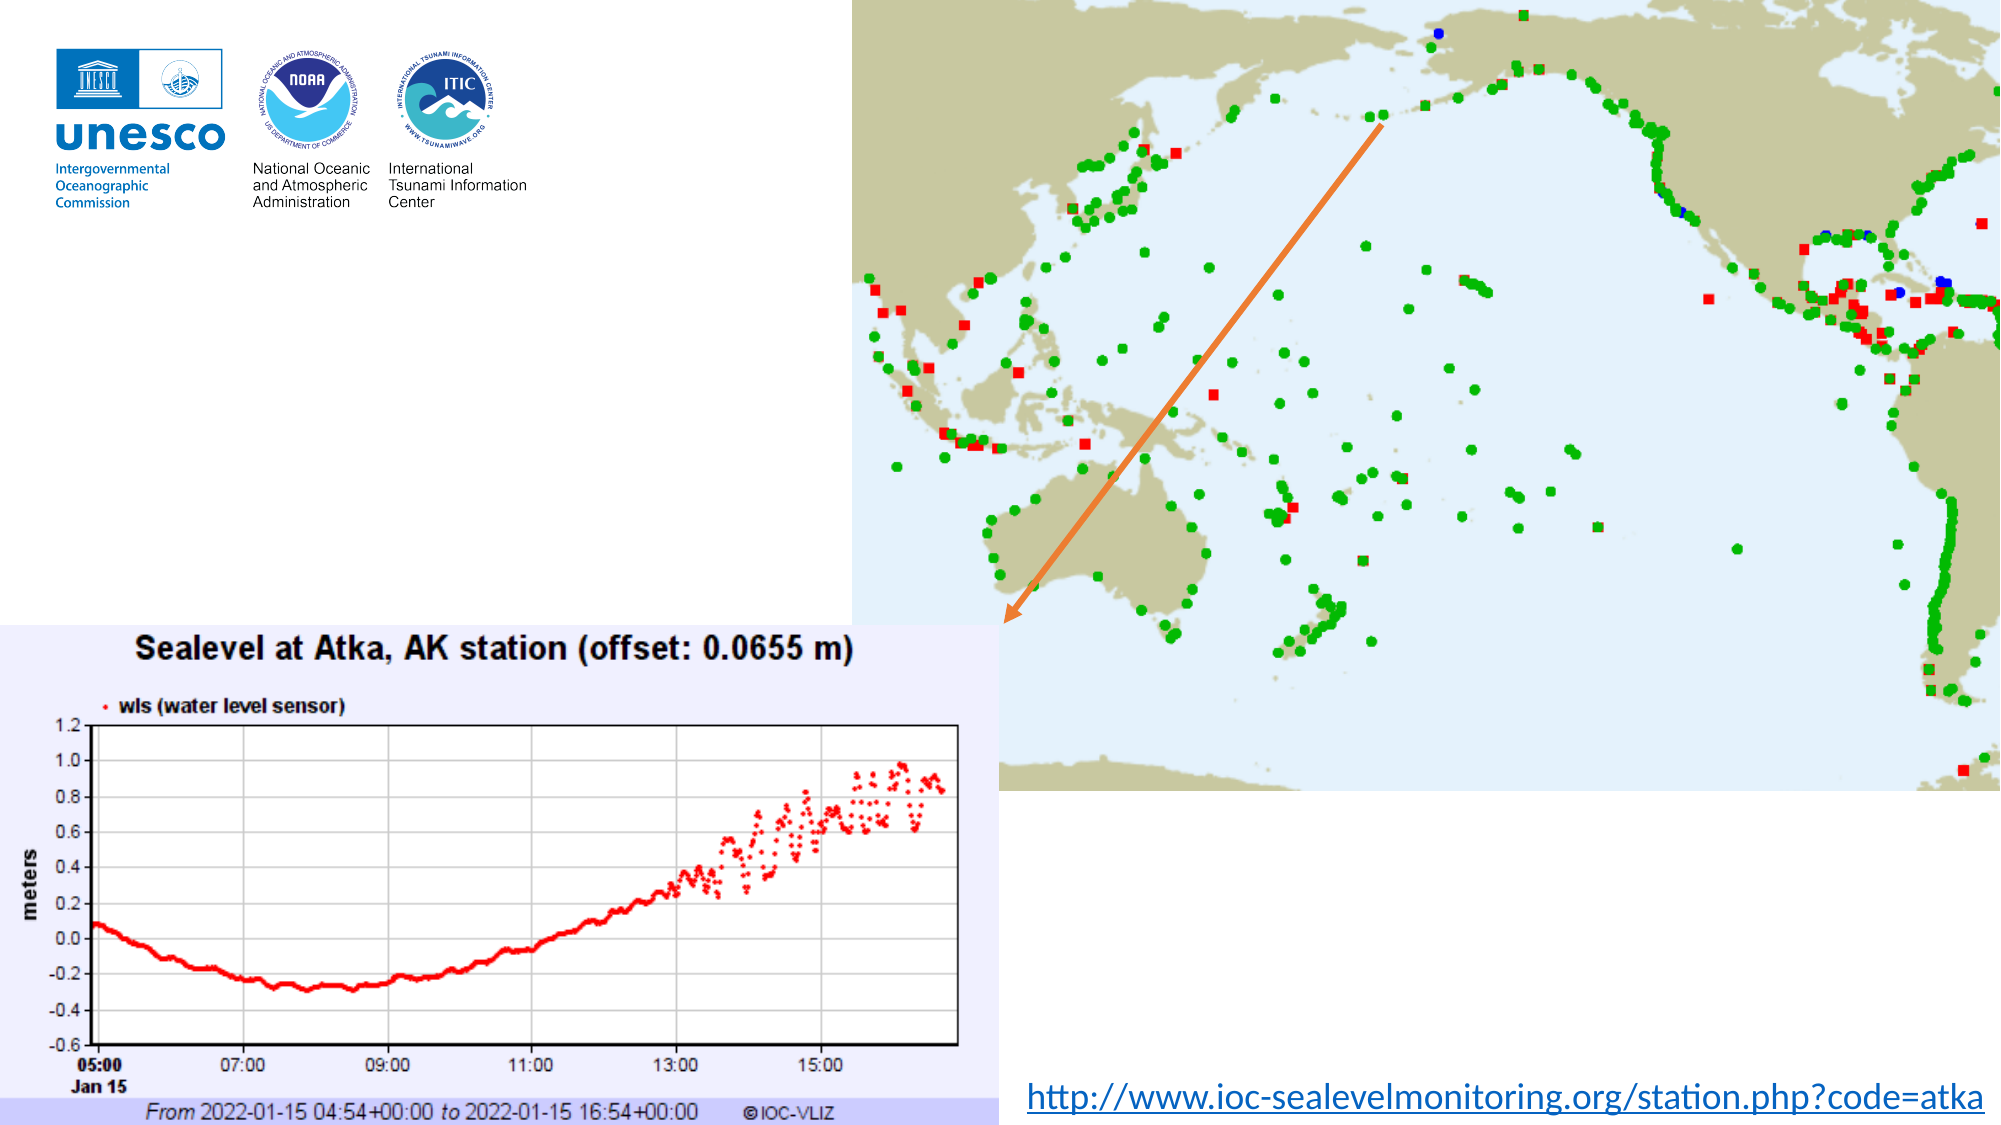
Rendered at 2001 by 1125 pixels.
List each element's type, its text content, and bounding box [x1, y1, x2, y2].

text_box http://www.ioc-sealevelmonitoring.org/station.php?code=atka [999, 1064, 2000, 1125]
picture [0, 0, 2000, 1125]
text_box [1003, 124, 1382, 624]
picture [43, 35, 527, 221]
